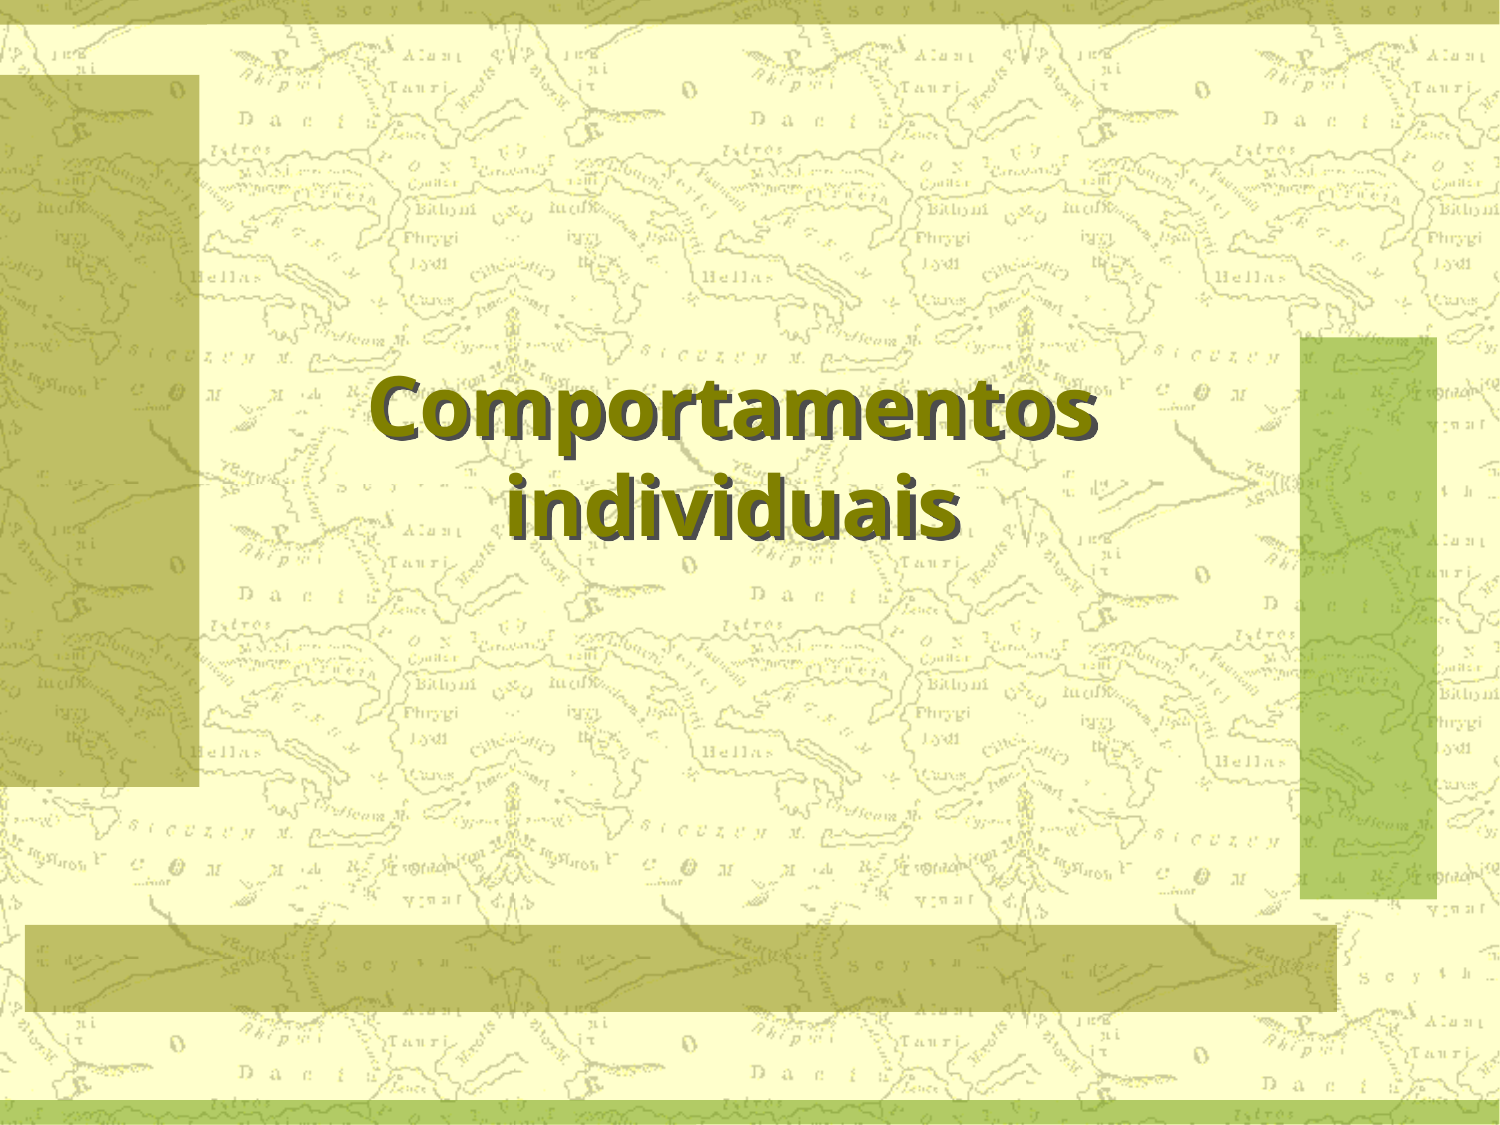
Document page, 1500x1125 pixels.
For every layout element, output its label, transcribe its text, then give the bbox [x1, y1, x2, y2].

text_box Comportamentos individuais [287, 324, 1175, 582]
picture [0, 25, 1500, 1100]
